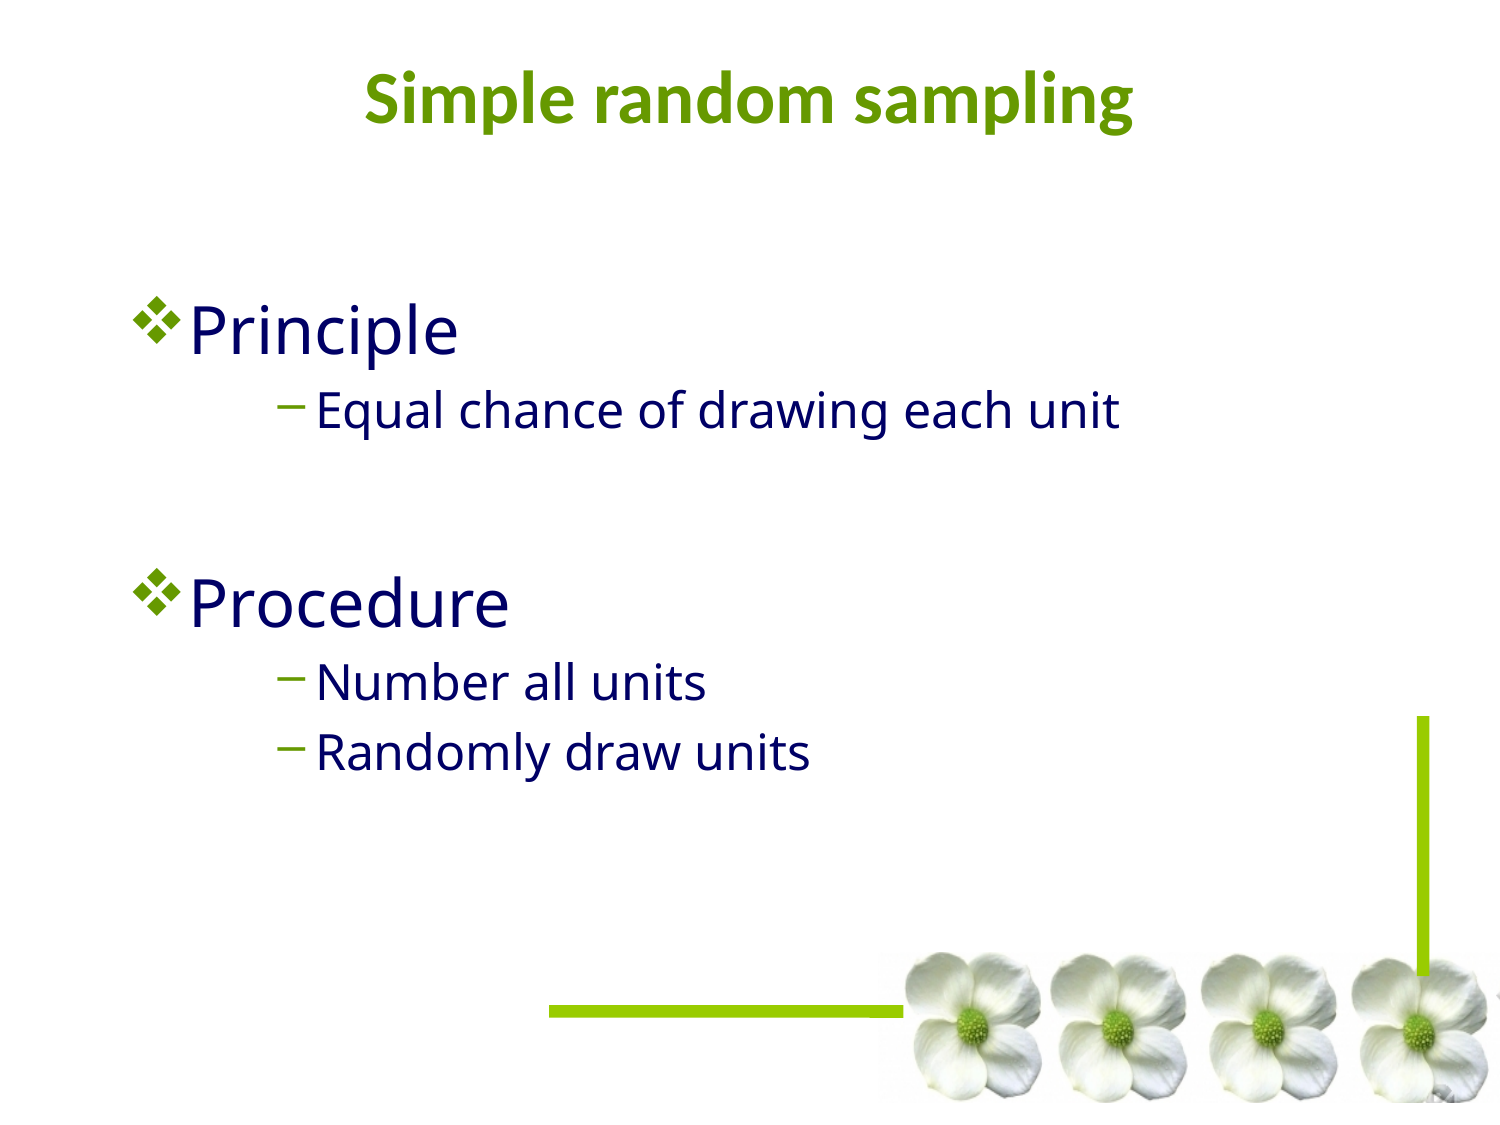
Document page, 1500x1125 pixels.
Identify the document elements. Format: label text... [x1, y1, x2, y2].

title Simple random sampling [112, 0, 1388, 187]
picture [878, 952, 1500, 1103]
list Principle Equal chance of drawing each unit Procedure Number all units Randomly draw units [112, 187, 1500, 863]
